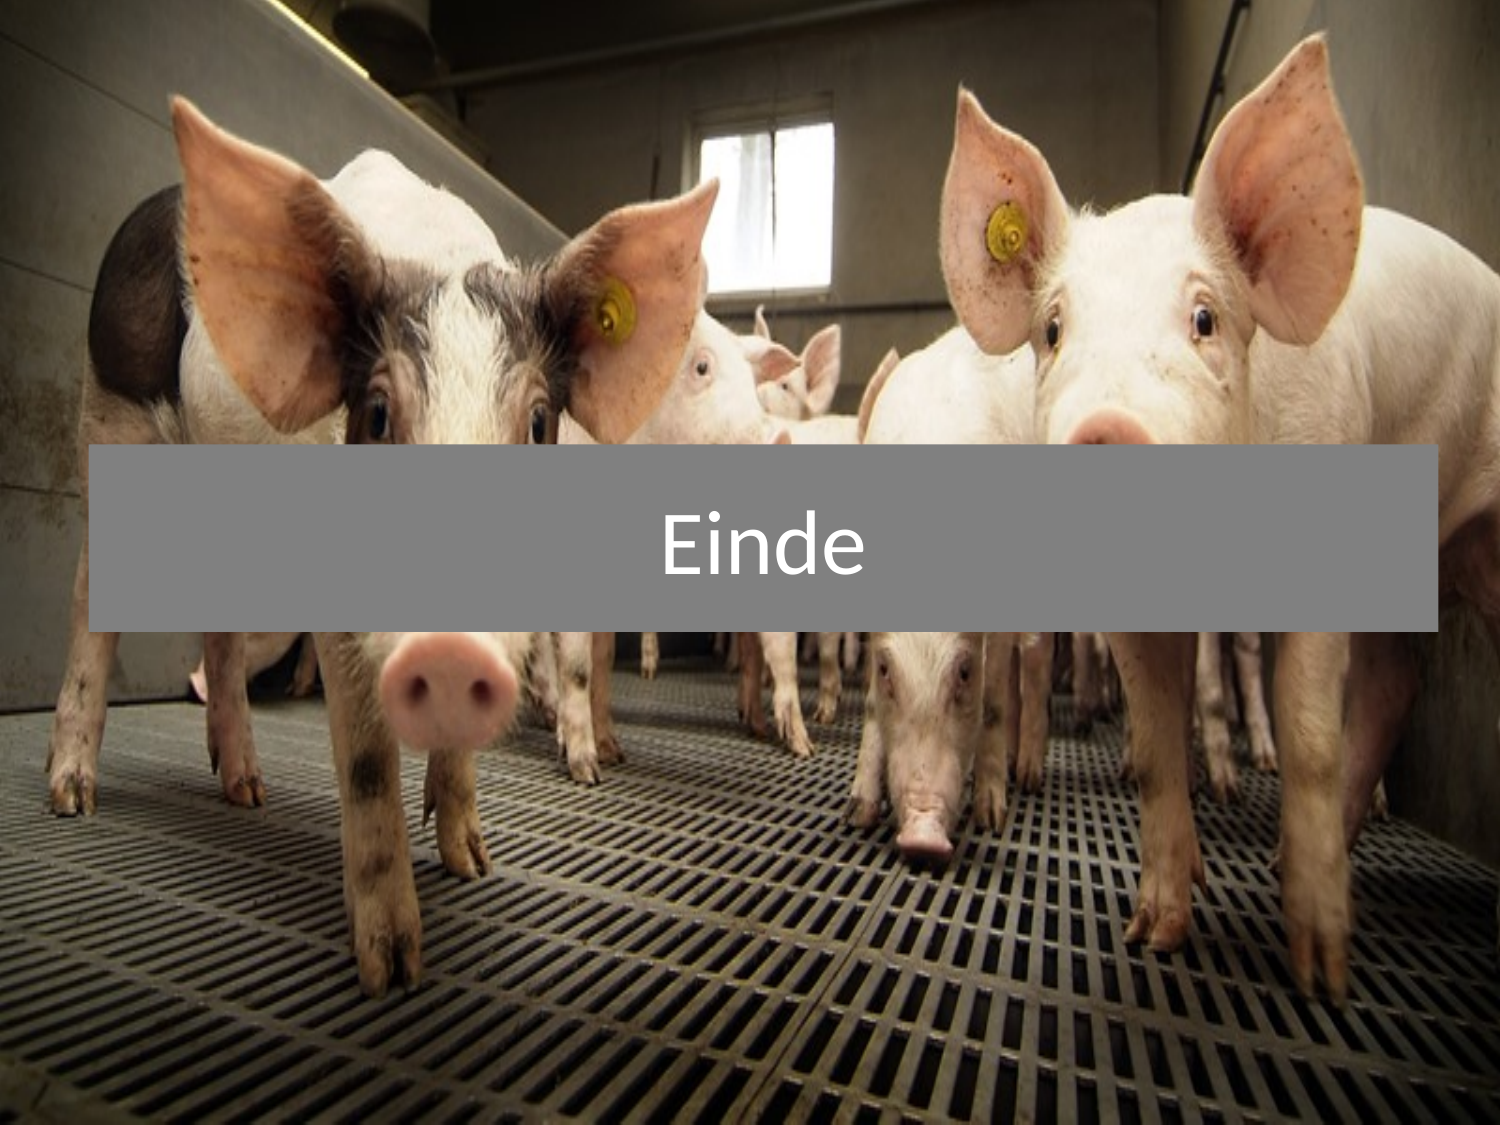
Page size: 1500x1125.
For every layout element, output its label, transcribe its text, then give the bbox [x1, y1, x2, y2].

picture [0, 0, 1500, 1125]
title Einde [88, 444, 1439, 632]
